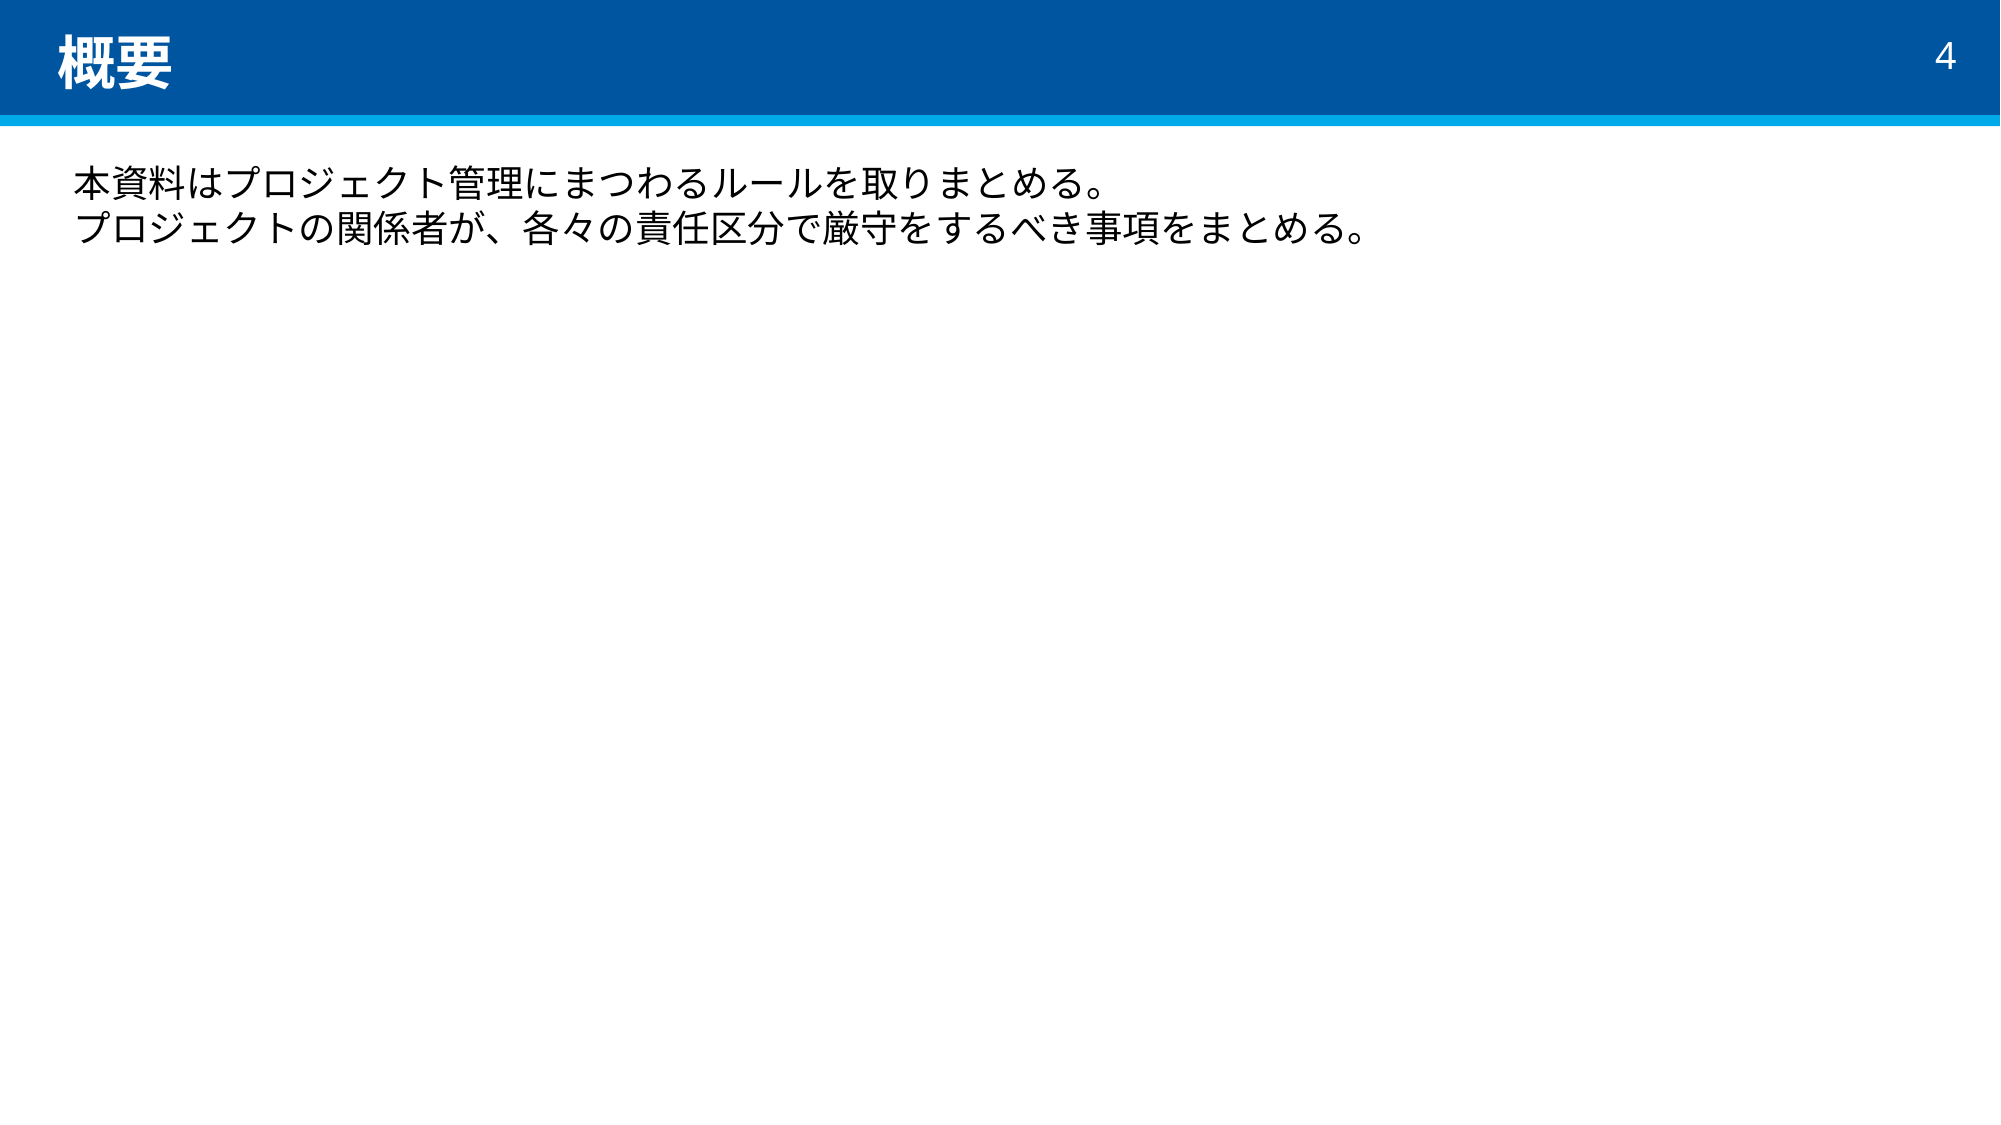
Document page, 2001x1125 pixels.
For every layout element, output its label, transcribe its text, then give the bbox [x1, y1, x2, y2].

text_box 本資料はプロジェクト管理にまつわるルールを取りまとめる。 プロジェクトの関係者が、各々の責任区分で厳守をするべき事項をまとめる。 [58, 152, 1401, 303]
title 概要 [42, 17, 1768, 97]
